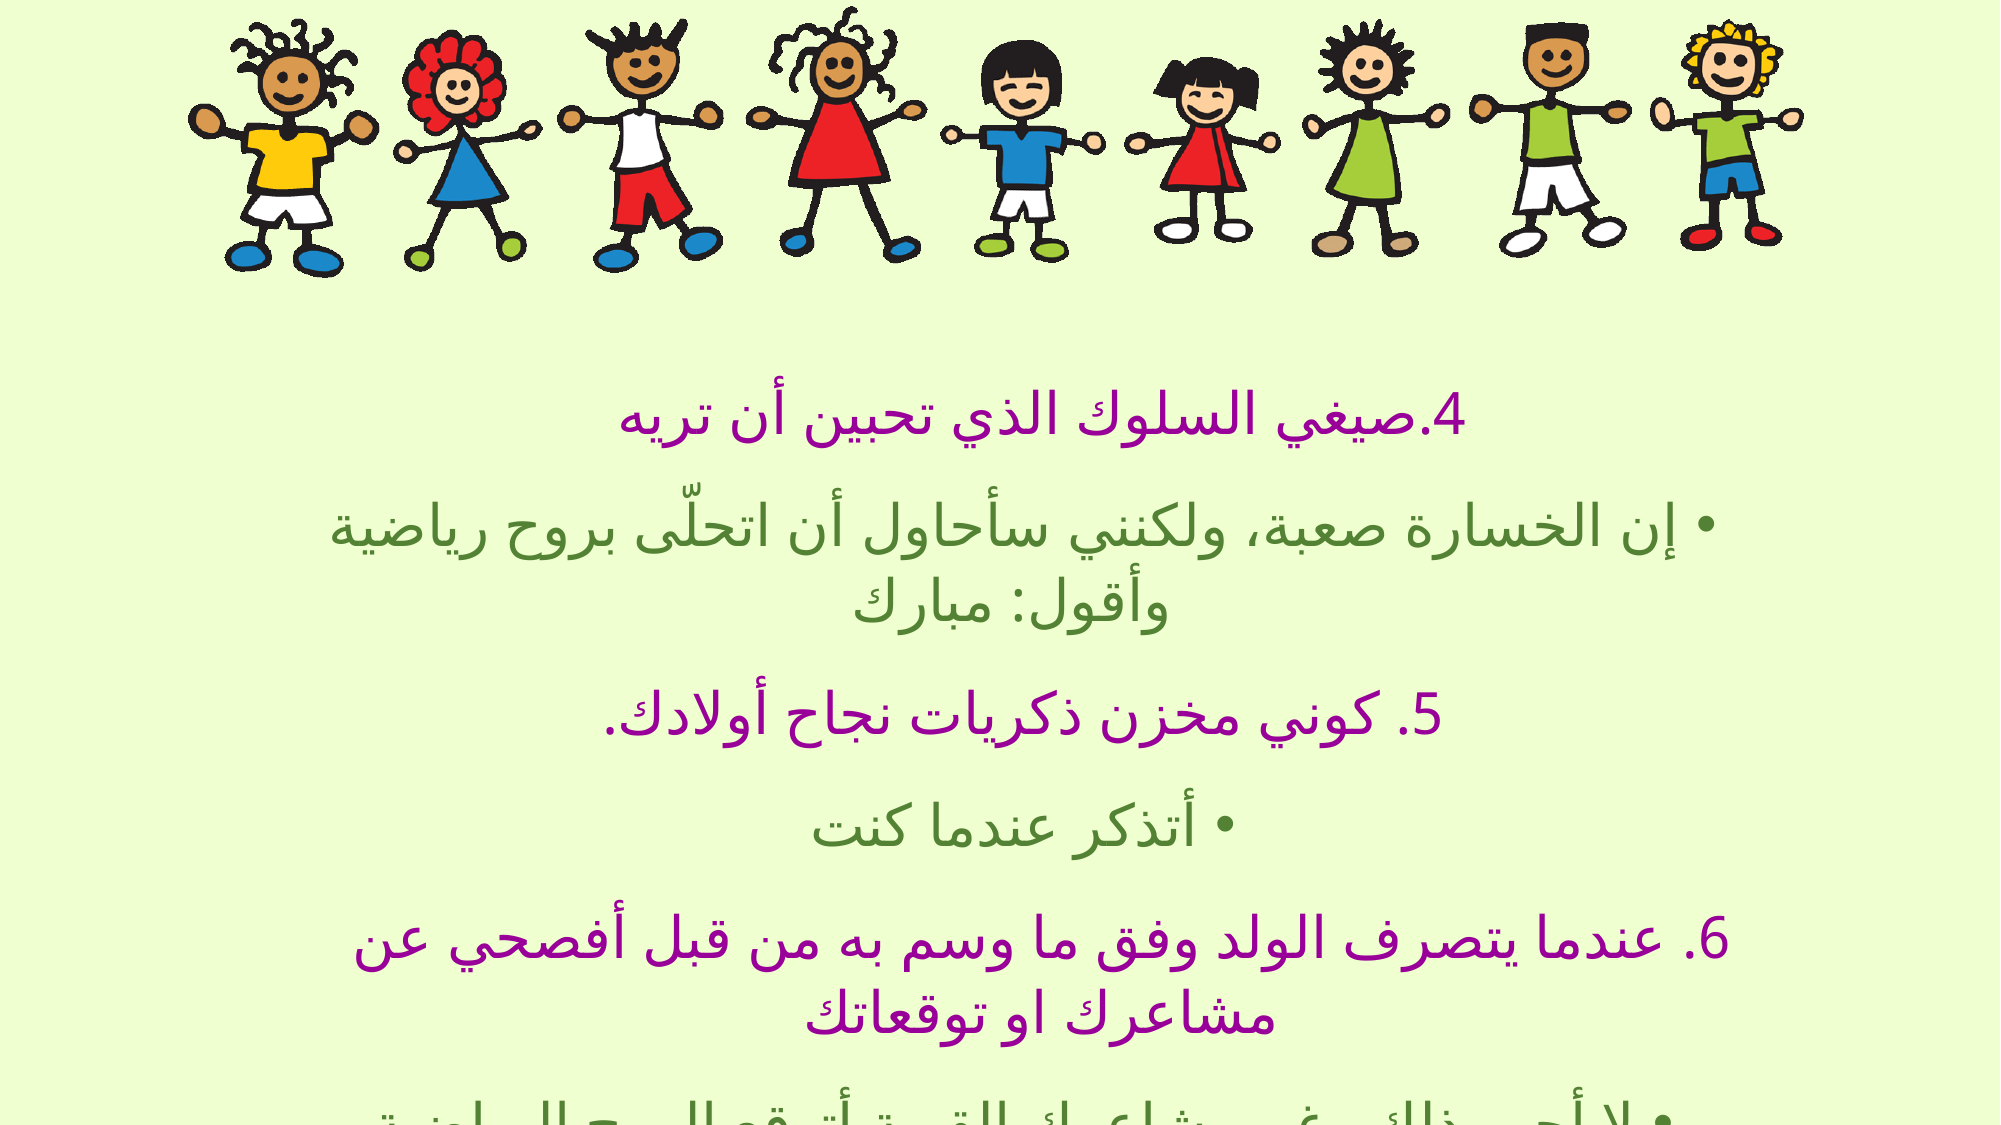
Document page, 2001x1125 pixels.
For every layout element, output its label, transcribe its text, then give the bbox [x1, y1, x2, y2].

picture [174, 0, 1825, 283]
list 4.صيغي السلوك الذي تحبين أن تريه إن الخسارة صعبة، ولكنني سأحاول أن اتحلّى بروح رياضية وأقول: مبارك 5. كوني مخزن ذكريات نجاح أولادك. أتذكر عندما كنت 6. عندما يتصرف الولد وفق ما وسم به من قبل أفصحي عن مشاعرك او توقعاتك لا أحب ذلك رغم مشاعرك القوية أتوقع الروح الرياضية [258, 363, 1825, 1078]
